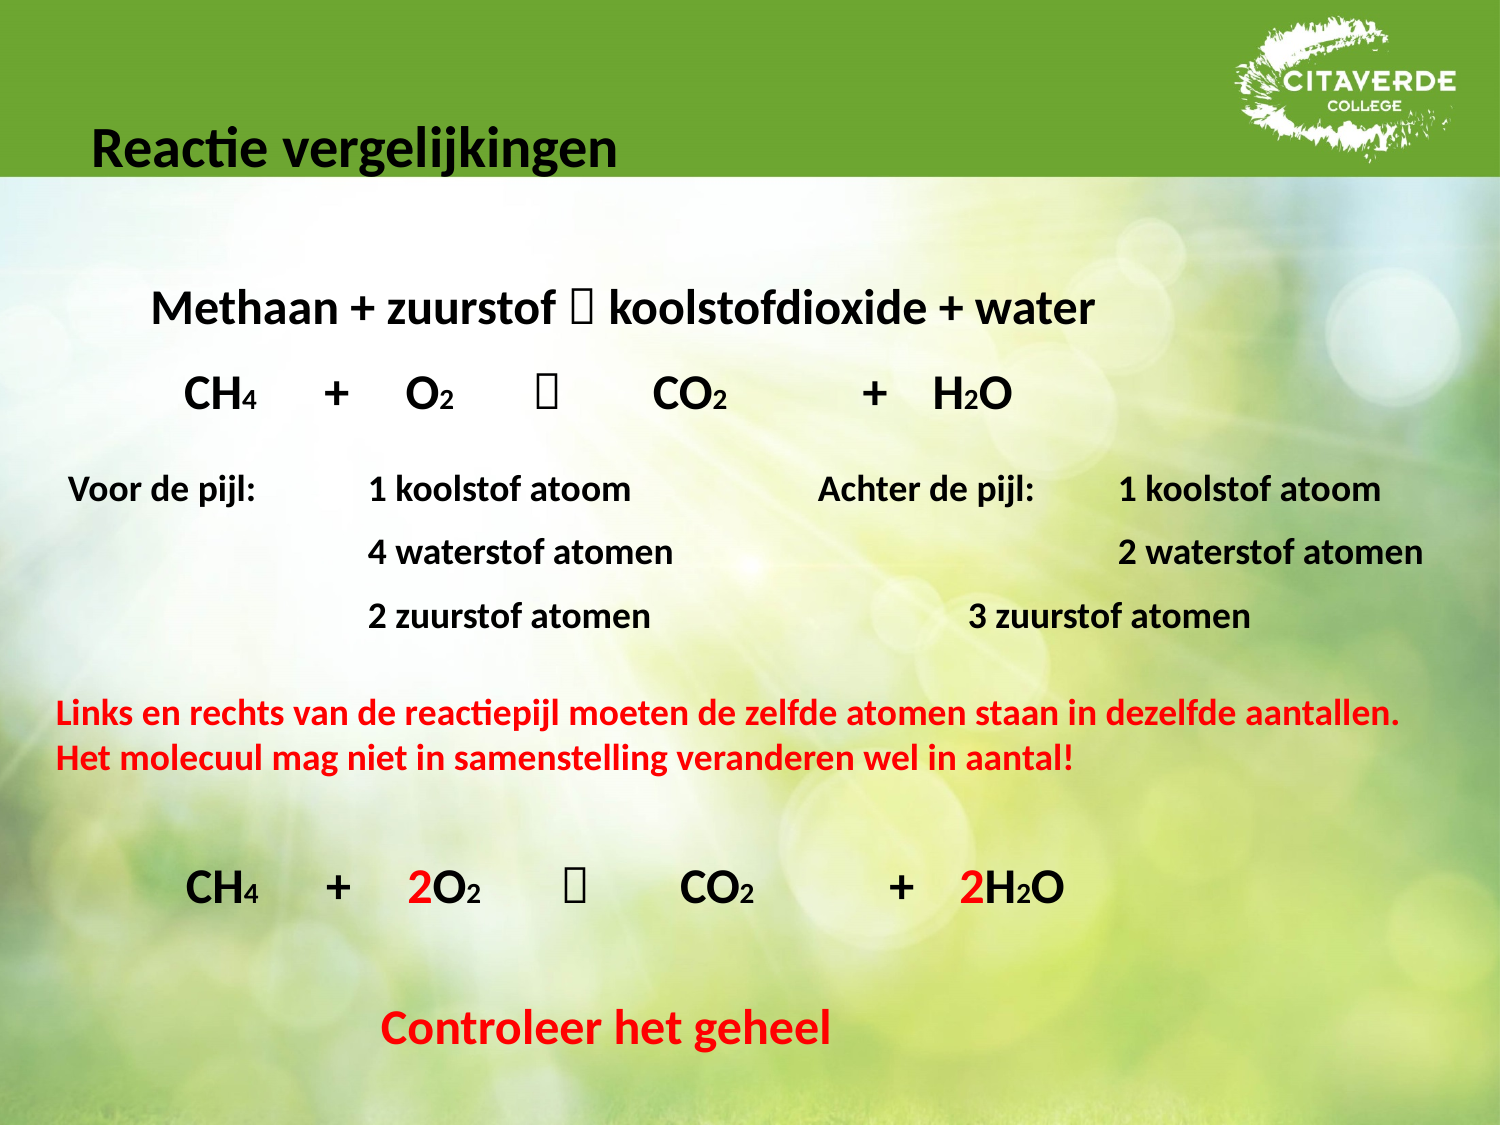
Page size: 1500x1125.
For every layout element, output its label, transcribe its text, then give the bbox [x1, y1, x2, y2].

text_box Voor de pijl: 1 koolstof atoom Achter de pijl: 1 koolstof atoom 4 waterstof atomen 2 waterstof atomen 2 zuurstof atomen 3 zuurstof atomen [53, 456, 1500, 644]
picture [0, 0, 1500, 1125]
text_box Links en rechts van de reactiepijl moeten de zelfde atomen staan in dezelfde aantallen. Het molecuul mag niet in samenstelling veranderen wel in aantal! [41, 680, 1471, 786]
text_box Methaan + zuurstof  koolstofdioxide + water CH4 + O2  CO2 + H2O [135, 267, 1376, 427]
text_box Controleer het geheel [366, 987, 951, 1063]
text_box Reactie vergelijkingen [76, 101, 880, 187]
text_box CH4 + 2O2  CO2 + 2H2O [171, 846, 1435, 921]
